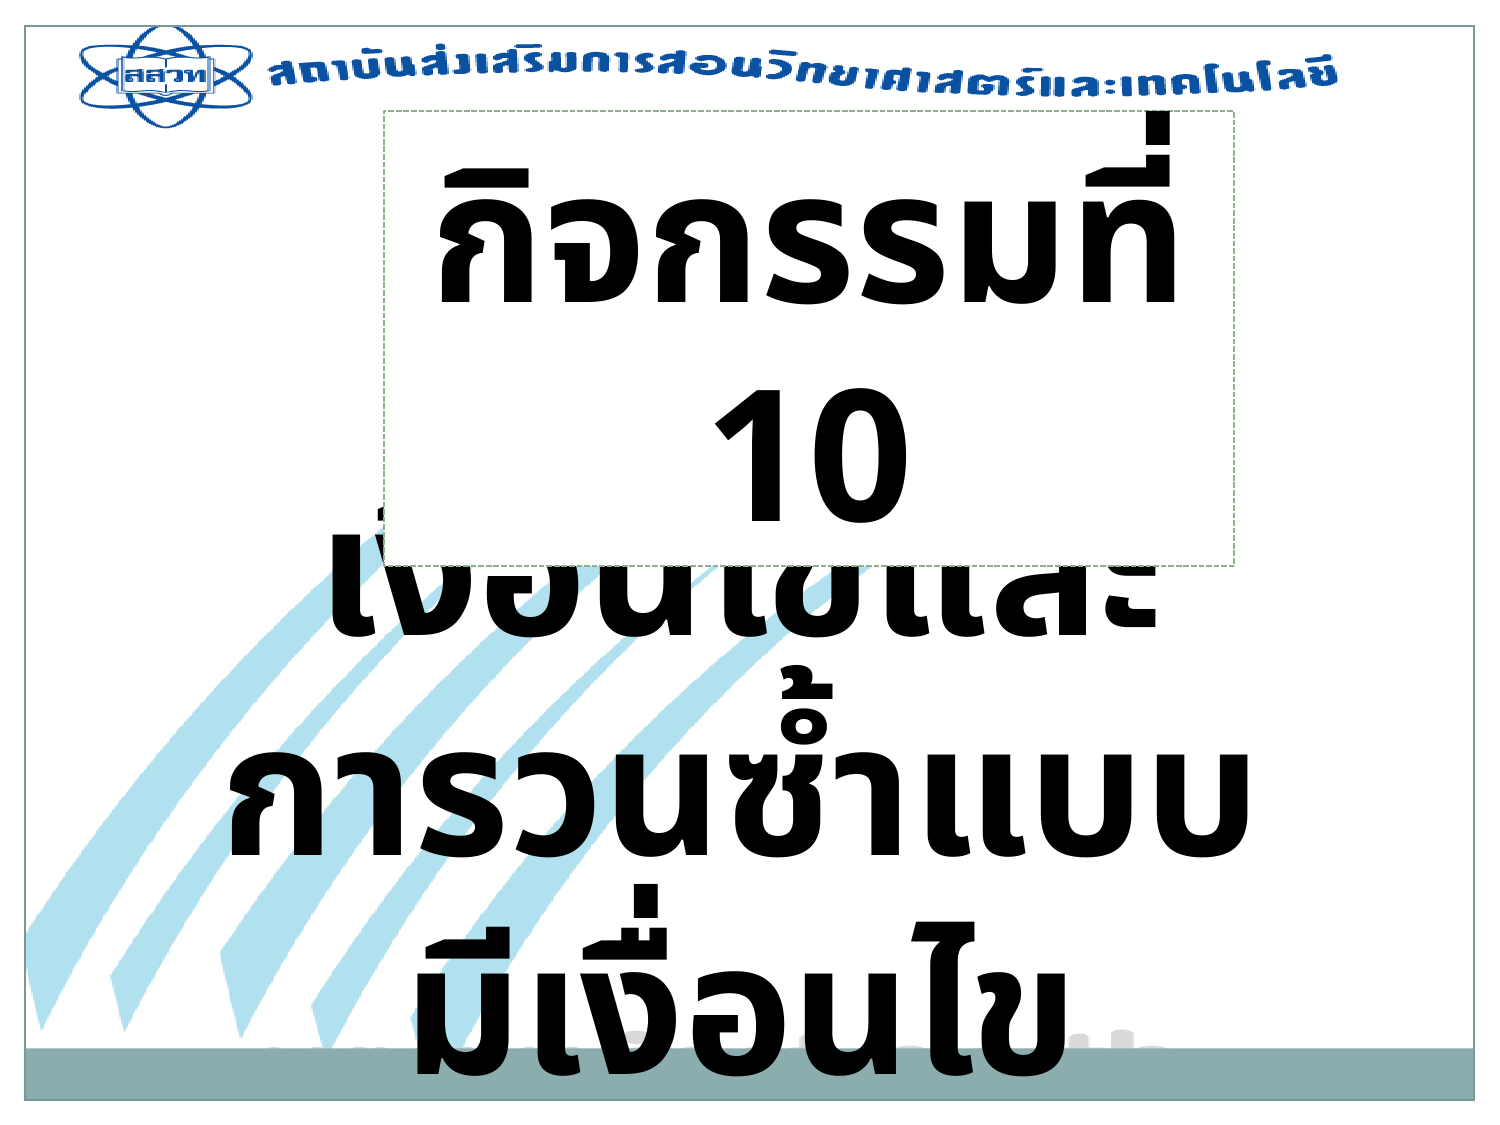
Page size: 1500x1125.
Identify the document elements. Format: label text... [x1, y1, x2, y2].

text_box กิจกรรมที่ 10 [383, 110, 1235, 567]
text_box เงื่อนไขและการวนซ้ำแบบมีเงื่อนไข [182, 444, 1299, 1119]
picture [26, 27, 1473, 1048]
